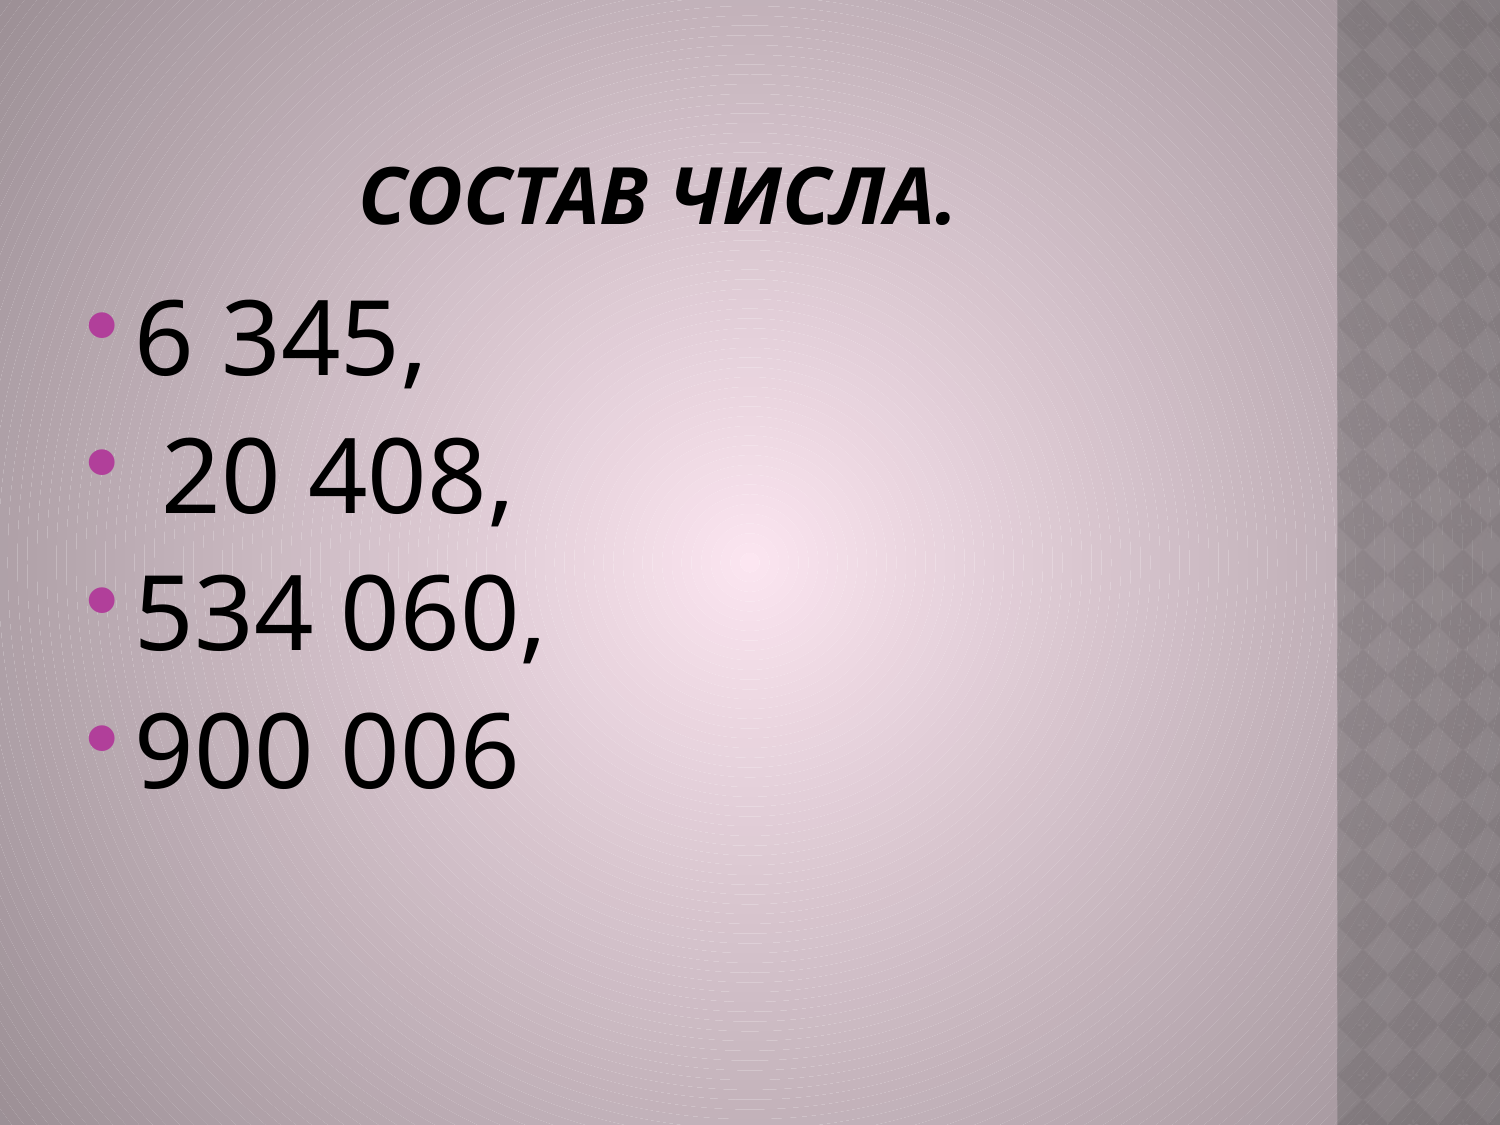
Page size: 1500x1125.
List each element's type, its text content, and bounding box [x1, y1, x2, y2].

list 6 345, 20 408, 534 060, 900 006 [75, 264, 1263, 1059]
title Состав числа. [75, 52, 1263, 240]
